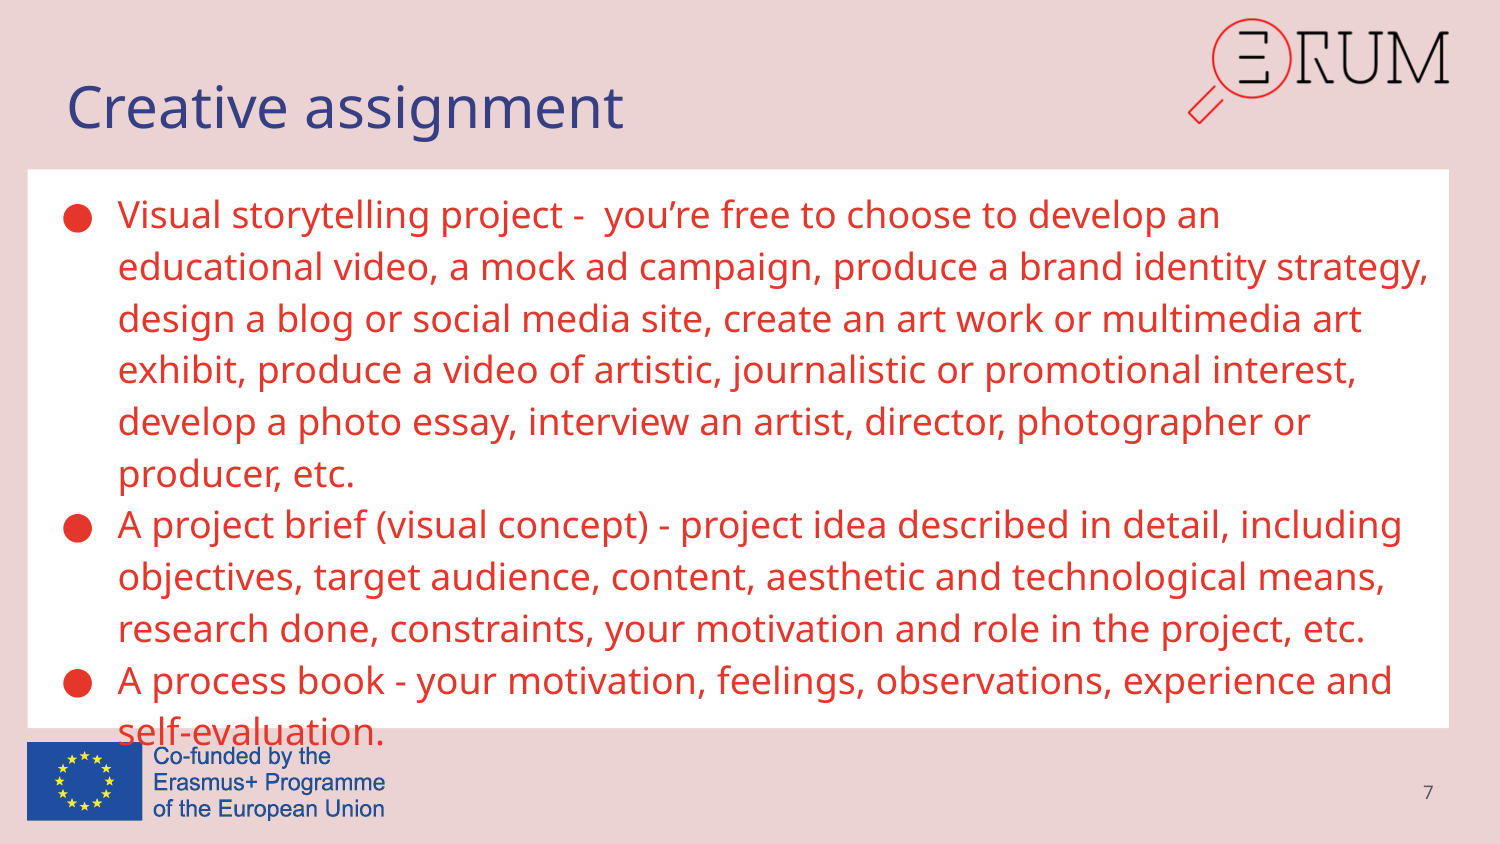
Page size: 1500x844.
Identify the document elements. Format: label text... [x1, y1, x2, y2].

picture [27, 742, 385, 821]
title Creative assignment [51, 55, 1168, 150]
slide_number 7 [1358, 761, 1449, 826]
picture [1136, 0, 1500, 137]
list Visual storytelling project - you’re free to choose to develop an educational video, a mock ad campaign, produce a brand identity strategy, design a blog or social media site, create an art work or multimedia art exhibit, produce a video of artistic, journalistic or promotional interest, develop a photo essay, interview an artist, director, photographer or producer, etc. A project brief (visual concept) - project idea described in detail, including objectives, target audience, content, aesthetic and technological means, research done, constraints, your motivation and role in the project, etc. A process book - your motivation, feelings, observations, experience and self-evaluation. [27, 169, 1449, 729]
